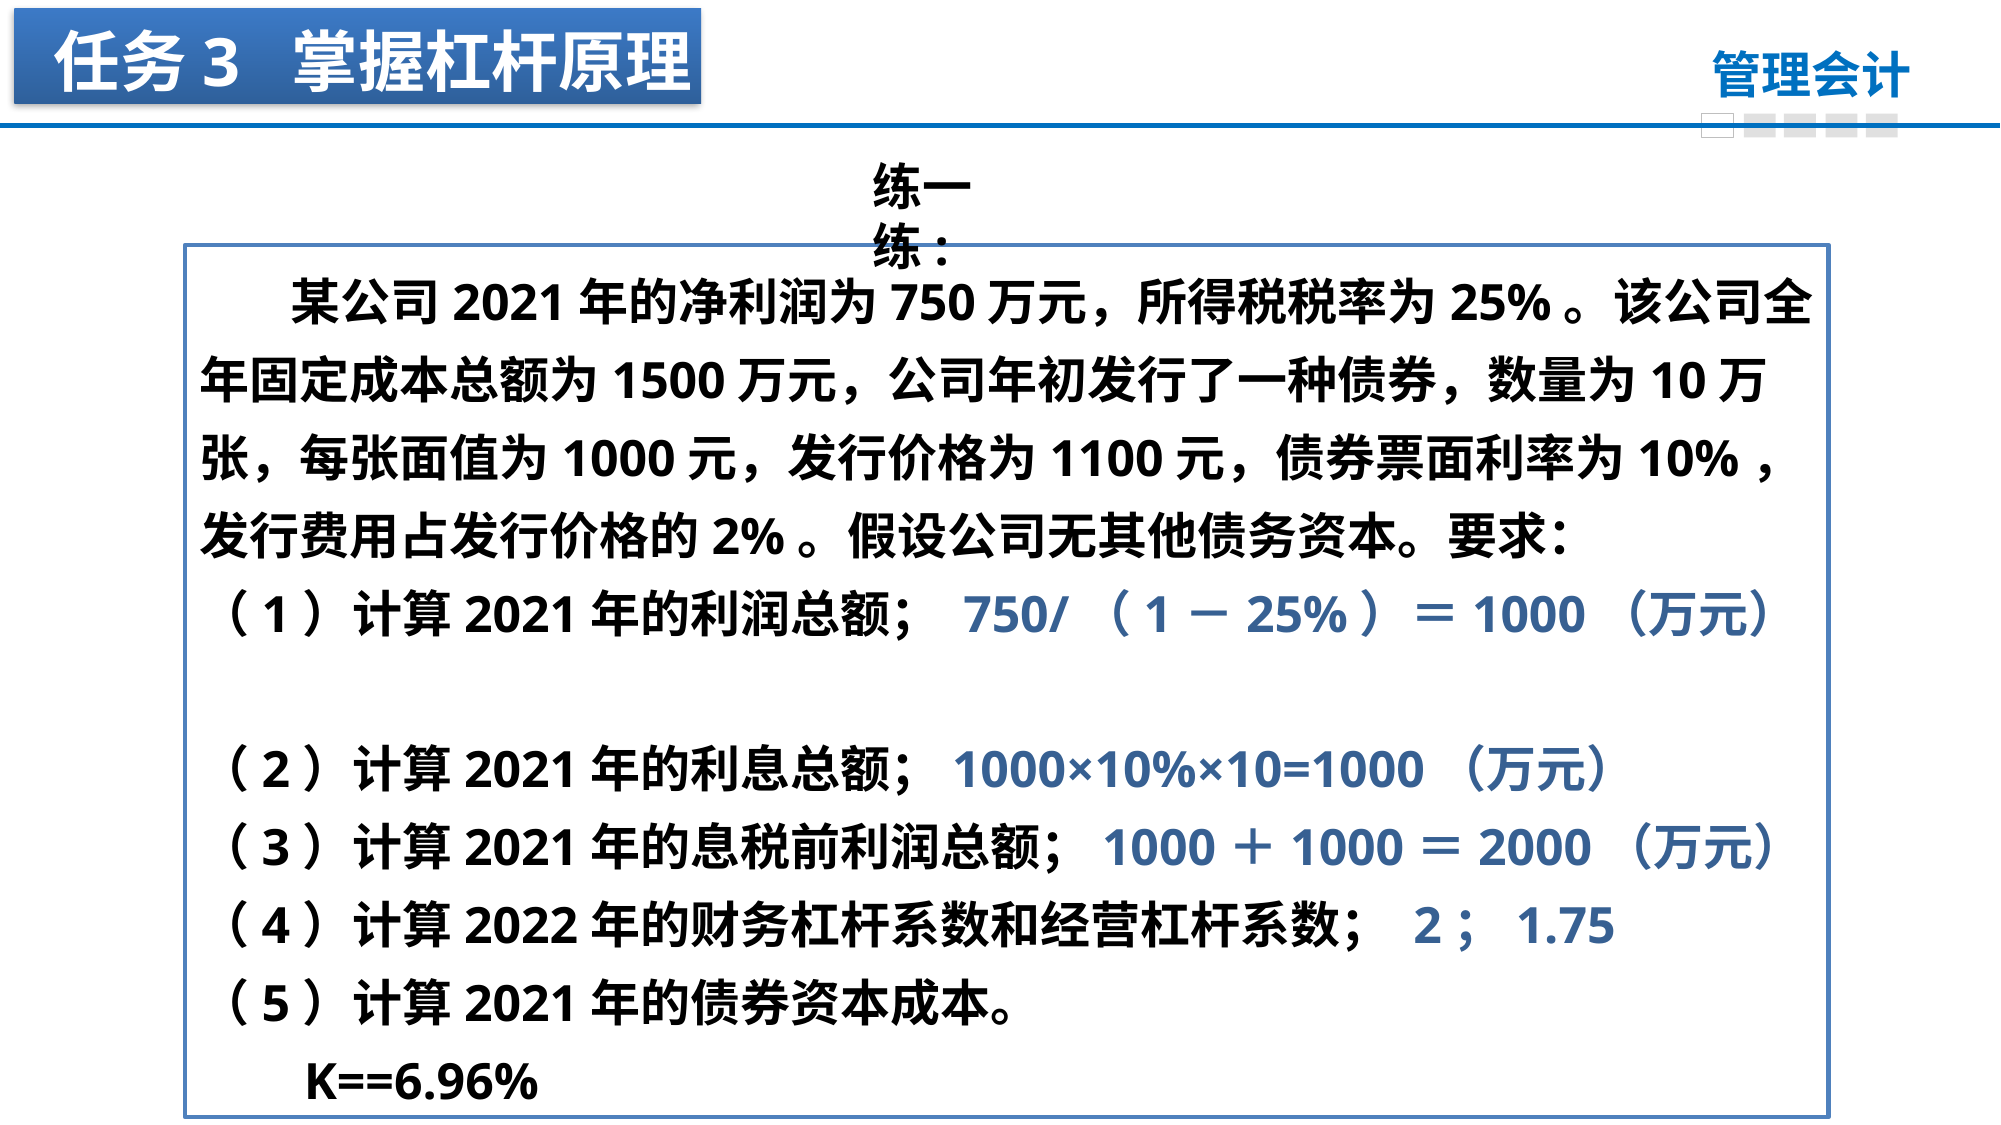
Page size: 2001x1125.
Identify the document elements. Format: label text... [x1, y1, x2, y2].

text_box 练一练: [872, 155, 1047, 276]
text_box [14, 7, 717, 109]
